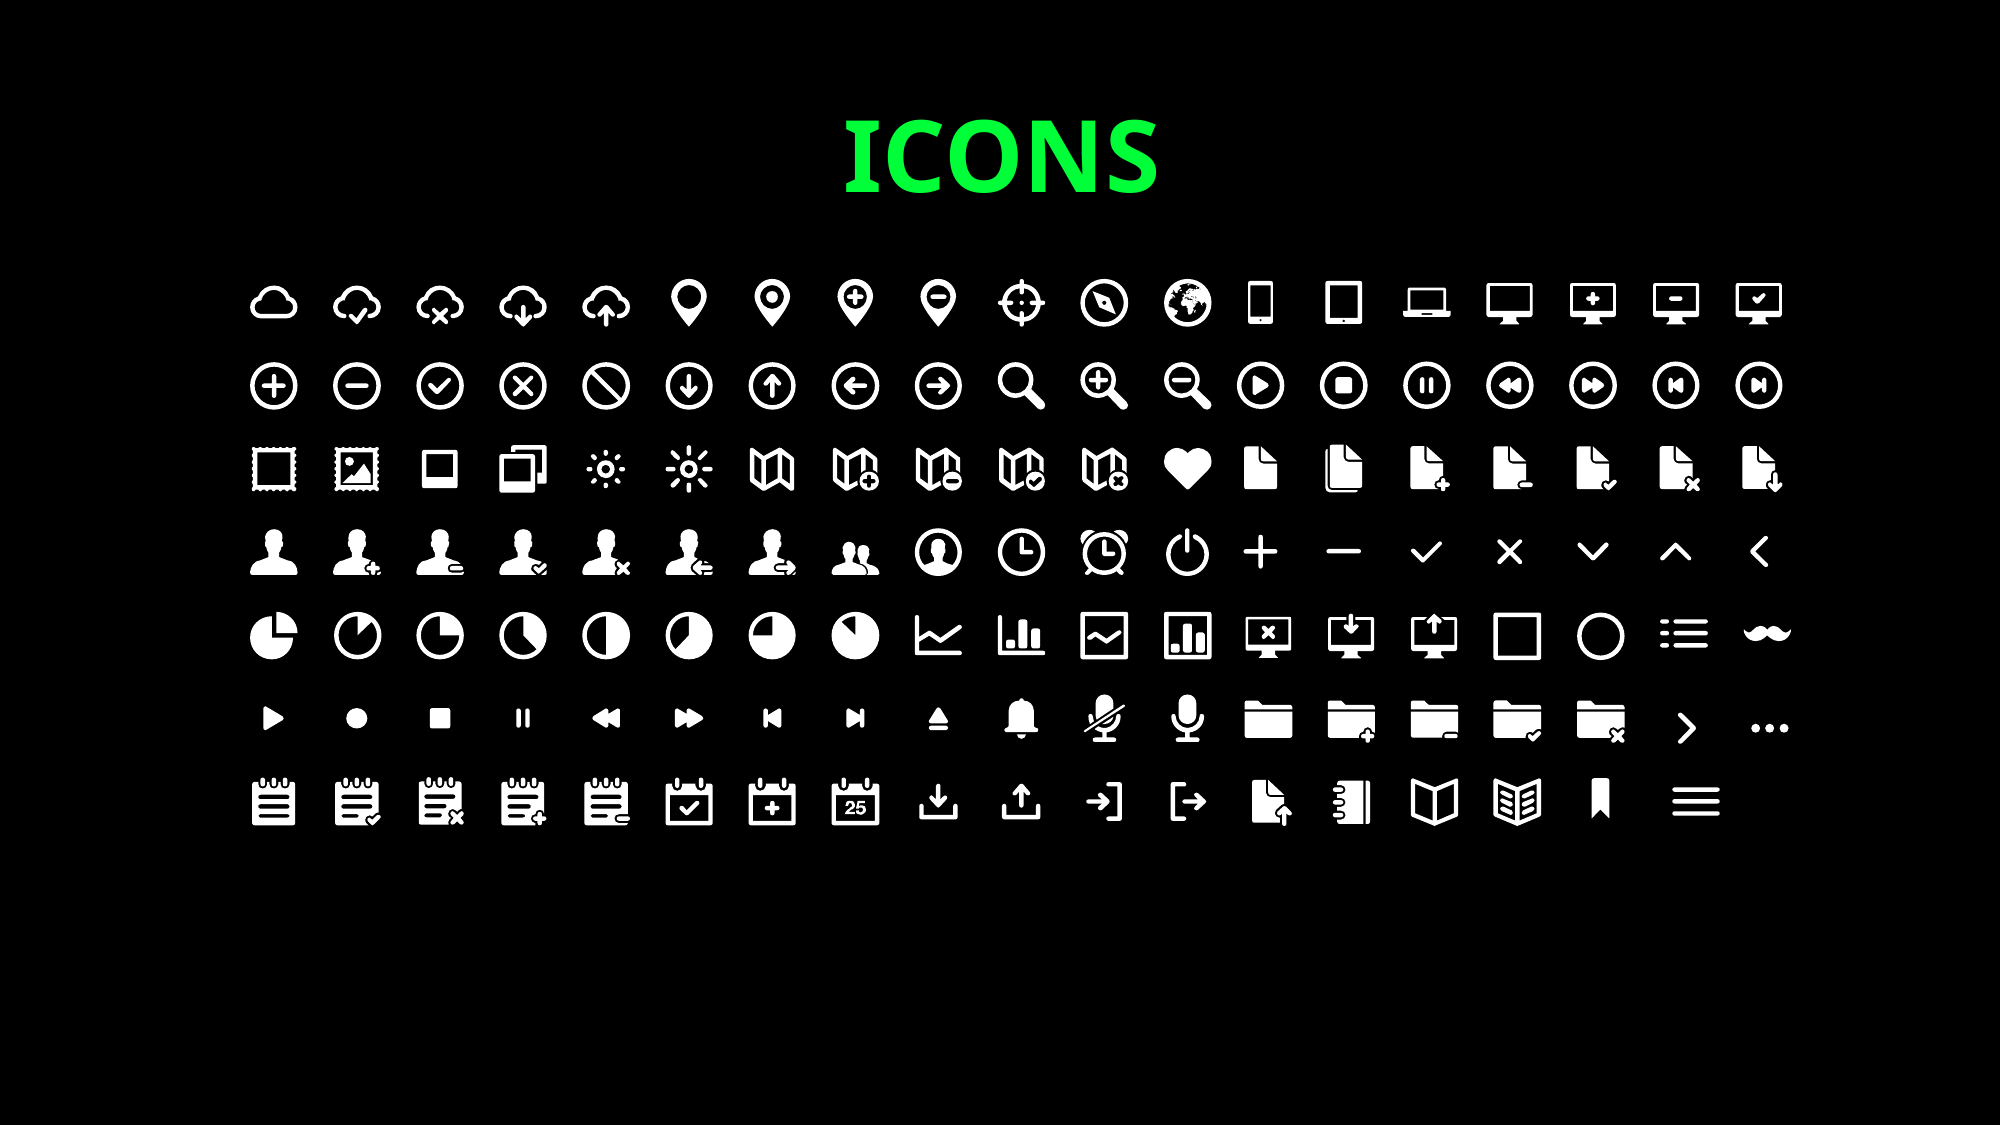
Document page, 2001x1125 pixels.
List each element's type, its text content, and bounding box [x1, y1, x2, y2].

text_box [250, 529, 298, 575]
text_box [748, 611, 796, 660]
text_box [1410, 778, 1459, 827]
text_box [763, 708, 782, 728]
text_box [1236, 361, 1285, 409]
text_box [499, 362, 547, 410]
text_box [1411, 613, 1458, 659]
text_box [1327, 711, 1375, 743]
text_box [665, 529, 713, 575]
text_box [590, 478, 597, 484]
text_box [250, 285, 298, 319]
text_box [1410, 700, 1459, 710]
text_box [1178, 694, 1197, 725]
text_box [1486, 361, 1534, 409]
text_box [1327, 700, 1375, 710]
text_box [431, 307, 449, 325]
text_box [1673, 619, 1708, 624]
text_box [1106, 782, 1122, 821]
text_box [1326, 548, 1362, 554]
text_box [1245, 616, 1292, 658]
text_box [748, 362, 796, 410]
text_box [1493, 446, 1533, 490]
text_box [1365, 780, 1371, 824]
text_box [671, 278, 707, 327]
text_box [251, 446, 297, 492]
text_box [665, 362, 713, 410]
text_box [499, 529, 547, 575]
text_box [1486, 283, 1533, 325]
text_box [1001, 803, 1041, 820]
text_box [1577, 711, 1625, 743]
text_box [592, 708, 620, 728]
text_box [831, 362, 880, 410]
text_box [1164, 362, 1212, 410]
text_box [516, 708, 521, 728]
text_box [1017, 734, 1026, 739]
text_box [263, 706, 284, 731]
text_box [914, 362, 962, 410]
text_box [1660, 619, 1669, 624]
text_box [582, 362, 631, 410]
text_box [1244, 446, 1278, 490]
text_box [1164, 278, 1212, 327]
text_box [1751, 723, 1761, 733]
text_box [679, 460, 698, 479]
text_box [418, 777, 464, 825]
text_box [670, 450, 680, 461]
text_box [1082, 447, 1129, 491]
text_box [1577, 612, 1625, 661]
text_box [831, 611, 880, 660]
text_box [582, 611, 631, 660]
text_box [346, 708, 368, 729]
text_box [997, 615, 1046, 656]
text_box [1742, 446, 1783, 493]
text_box [928, 707, 949, 724]
text_box [590, 454, 597, 461]
text_box [748, 783, 796, 826]
text_box [997, 528, 1046, 577]
text_box [665, 466, 676, 472]
text_box [1673, 630, 1708, 636]
text_box [250, 362, 298, 410]
text_box [1244, 711, 1293, 738]
text_box [686, 445, 692, 456]
text_box [1080, 611, 1129, 660]
text_box [252, 777, 296, 826]
text_box [665, 783, 713, 826]
text_box [1319, 361, 1368, 409]
text_box [333, 362, 381, 410]
text_box [421, 449, 458, 489]
text_box [1012, 783, 1031, 808]
text_box [997, 278, 1046, 327]
text_box [670, 478, 680, 488]
text_box [697, 450, 708, 461]
text_box [919, 803, 958, 820]
text_box [915, 447, 962, 491]
text_box [1248, 280, 1273, 324]
text_box [334, 446, 380, 492]
text_box [1672, 799, 1720, 804]
text_box [603, 449, 609, 456]
text_box [929, 783, 948, 808]
text_box [1410, 446, 1450, 492]
text_box [1403, 361, 1451, 409]
text_box [702, 466, 713, 472]
text_box [1164, 447, 1212, 490]
text_box [1735, 283, 1782, 325]
text_box [997, 362, 1046, 410]
text_box [1735, 361, 1783, 409]
text_box [754, 278, 791, 327]
text_box [501, 777, 547, 826]
text_box [499, 285, 547, 327]
text_box [1493, 778, 1542, 827]
text_box [1166, 534, 1209, 577]
text_box [603, 482, 609, 489]
text_box [1660, 542, 1692, 561]
text_box [1086, 792, 1110, 811]
text_box [333, 285, 381, 319]
text_box [334, 611, 382, 660]
text_box [665, 611, 713, 660]
text_box [832, 447, 879, 491]
text_box [1080, 278, 1129, 327]
text_box [1004, 698, 1039, 733]
text_box [1410, 541, 1442, 563]
text_box ICONS [602, 85, 1402, 220]
text_box [999, 447, 1045, 491]
text_box [499, 454, 536, 493]
text_box [1343, 613, 1359, 634]
text_box [1328, 617, 1375, 659]
text_box [276, 611, 298, 634]
text_box [1677, 712, 1696, 744]
text_box [1403, 287, 1451, 317]
text_box [429, 708, 451, 729]
text_box [416, 285, 464, 319]
text_box [675, 777, 680, 789]
text_box [1185, 528, 1190, 553]
text_box [1743, 625, 1792, 642]
text_box [1252, 779, 1292, 827]
text_box [582, 529, 631, 575]
text_box [1493, 700, 1542, 710]
text_box [1779, 723, 1789, 733]
text_box [1672, 811, 1720, 816]
text_box [831, 541, 880, 575]
text_box [416, 362, 464, 410]
text_box [1171, 713, 1205, 742]
text_box [831, 783, 880, 826]
text_box [1569, 361, 1617, 409]
text_box [841, 777, 846, 789]
text_box [525, 708, 530, 728]
text_box [1576, 446, 1617, 491]
text_box [1660, 643, 1669, 648]
text_box [416, 611, 464, 660]
text_box [1673, 643, 1708, 648]
text_box [1080, 362, 1129, 410]
text_box [1577, 542, 1609, 561]
text_box [1652, 361, 1700, 409]
text_box [674, 708, 704, 728]
text_box [1659, 446, 1700, 492]
text_box [698, 777, 704, 789]
text_box [749, 447, 795, 491]
text_box [1332, 780, 1364, 824]
text_box [1325, 444, 1363, 493]
text_box [1410, 711, 1459, 739]
text_box [584, 777, 631, 826]
text_box [499, 611, 547, 660]
text_box [1083, 694, 1126, 742]
text_box [1765, 723, 1775, 733]
text_box [1164, 611, 1212, 660]
text_box [914, 615, 962, 656]
text_box [333, 529, 381, 575]
text_box [1497, 539, 1523, 565]
text_box [757, 777, 763, 789]
text_box [614, 478, 621, 484]
text_box [781, 777, 787, 789]
text_box [416, 529, 464, 575]
text_box [837, 278, 874, 327]
text_box [1182, 792, 1207, 811]
text_box [1570, 283, 1616, 325]
text_box [864, 777, 870, 789]
text_box [1591, 778, 1610, 819]
text_box [511, 445, 547, 484]
text_box [335, 777, 381, 826]
text_box [697, 478, 708, 488]
text_box [914, 528, 962, 577]
text_box [1672, 787, 1720, 792]
text_box [1243, 534, 1278, 569]
text_box [614, 454, 621, 461]
text_box [846, 708, 865, 728]
text_box [1493, 612, 1542, 661]
text_box [1493, 711, 1542, 742]
text_box [582, 285, 631, 327]
text_box [1325, 280, 1363, 324]
text_box [348, 307, 368, 325]
text_box [1577, 700, 1625, 710]
text_box [748, 529, 796, 575]
text_box [250, 616, 294, 660]
text_box [928, 725, 949, 731]
text_box [1653, 283, 1700, 325]
text_box [1170, 782, 1187, 821]
text_box [1244, 700, 1293, 710]
text_box [686, 482, 692, 493]
text_box [1750, 535, 1769, 567]
text_box [1080, 529, 1129, 575]
text_box [596, 460, 615, 479]
text_box [1660, 630, 1669, 636]
text_box [920, 278, 957, 327]
